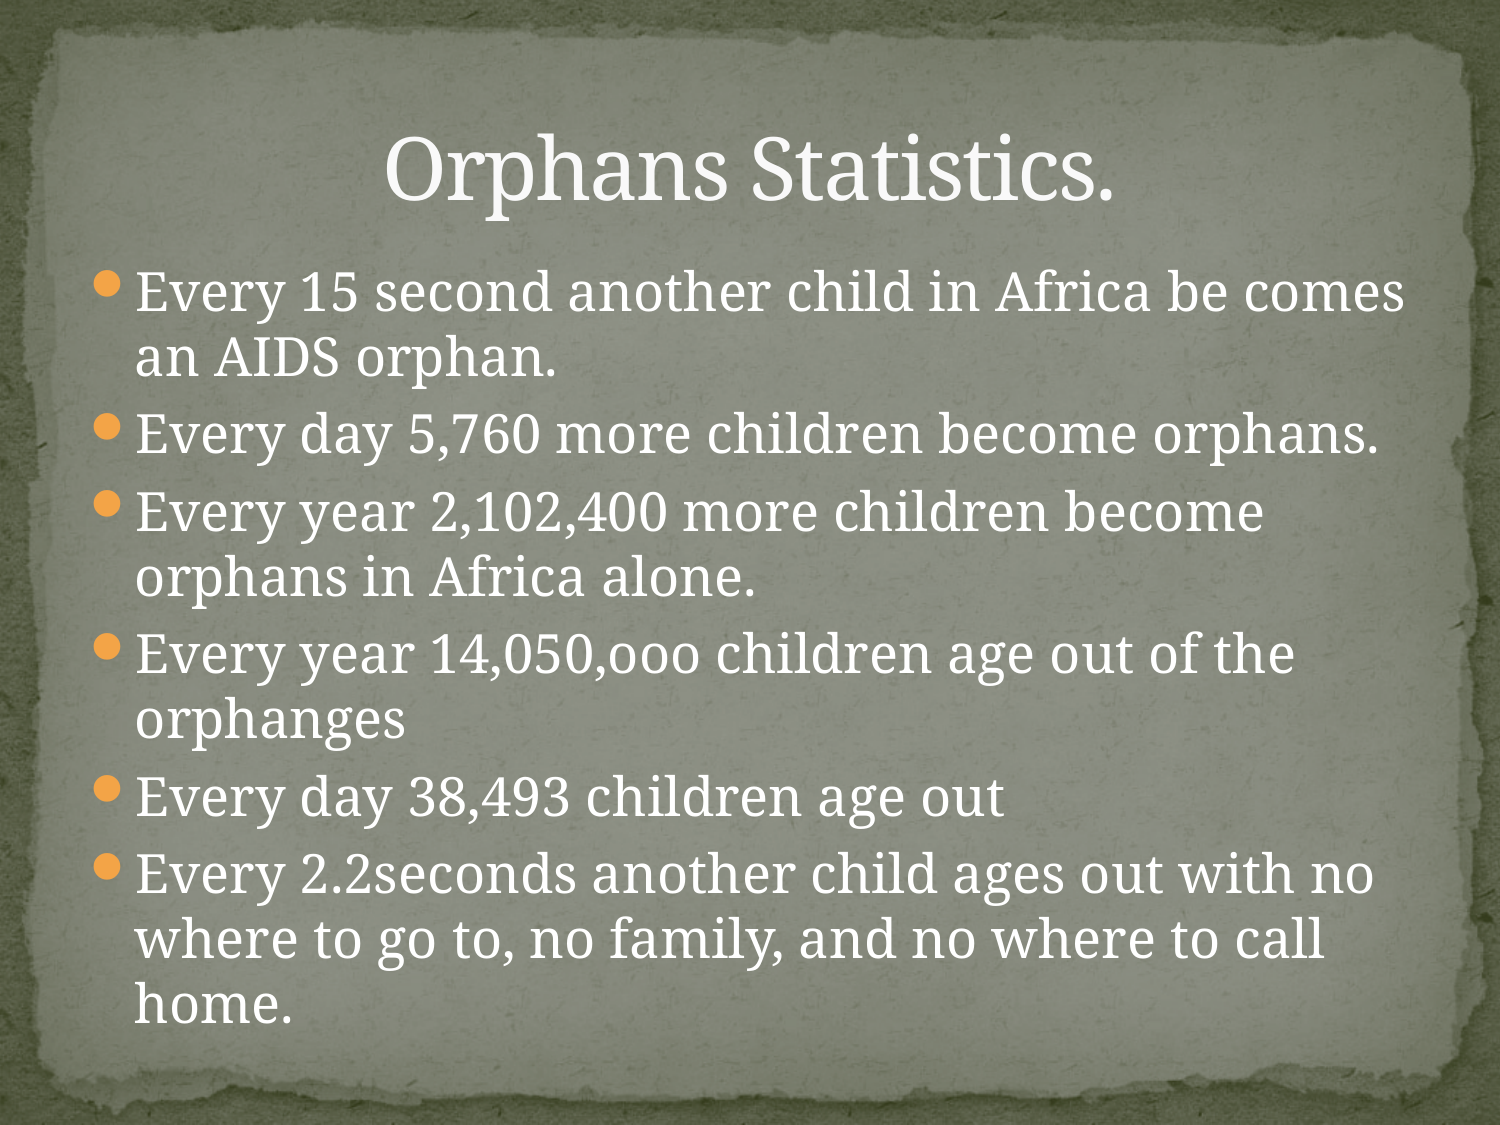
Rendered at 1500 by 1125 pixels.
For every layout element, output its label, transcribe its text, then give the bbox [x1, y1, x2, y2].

title Orphans Statistics. [74, 24, 1425, 225]
list Every 15 second another child in Africa be comes an AIDS orphan. Every day 5,760 more children become orphans. Every year 2,102,400 more children become orphans in Africa alone. Every year 14,050,ooo children age out of the orphanges Every day 38,493 children age out Every 2.2seconds another child ages out with no where to go to, no family, and no where to call home. [75, 249, 1425, 1000]
